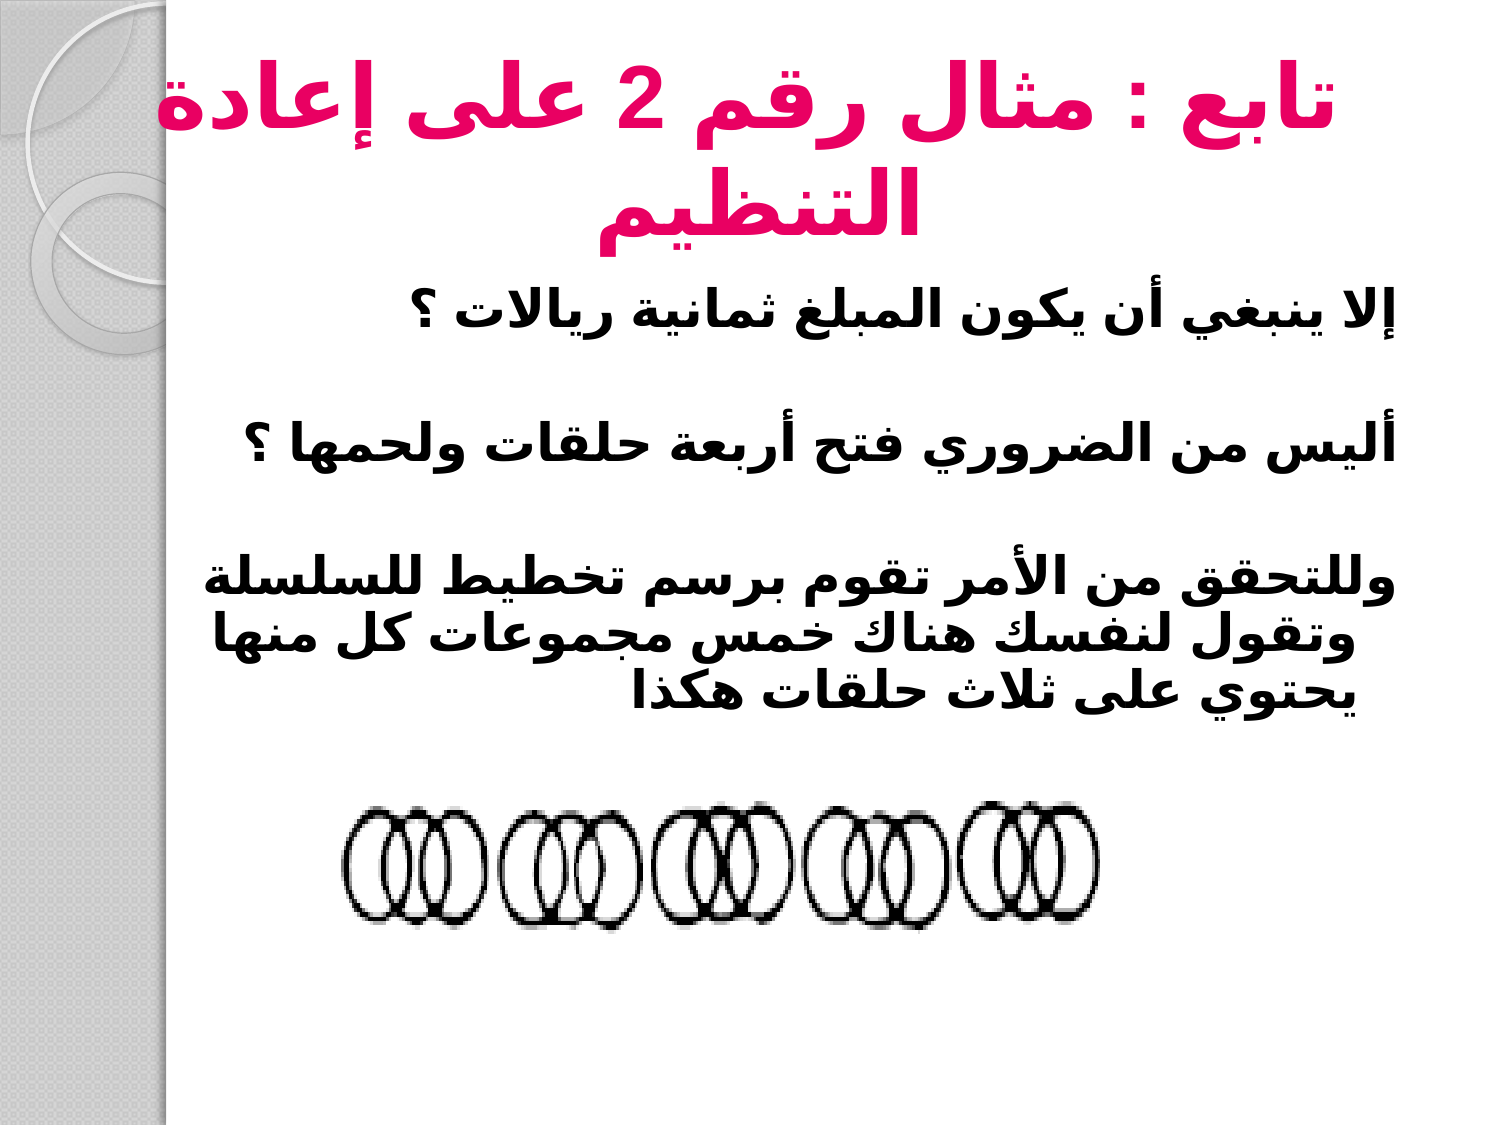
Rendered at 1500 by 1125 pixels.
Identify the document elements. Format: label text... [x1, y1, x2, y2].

list إلا ينبغي أن يكون المبلغ ثمانية ريالات ؟ أليس من الضروري فتح أربعة حلقات ولحمها ؟ وللتحقق من الأمر تقوم برسم تخطيط للسلسلة وتقول لنفسك هناك خمس مجموعات كل منها يحتوي على ثلاث حلقات هكذا [174, 275, 1425, 750]
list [249, 762, 1226, 988]
title تابع : مثال رقم 2 على إعادة التنظيم [49, 37, 1446, 255]
